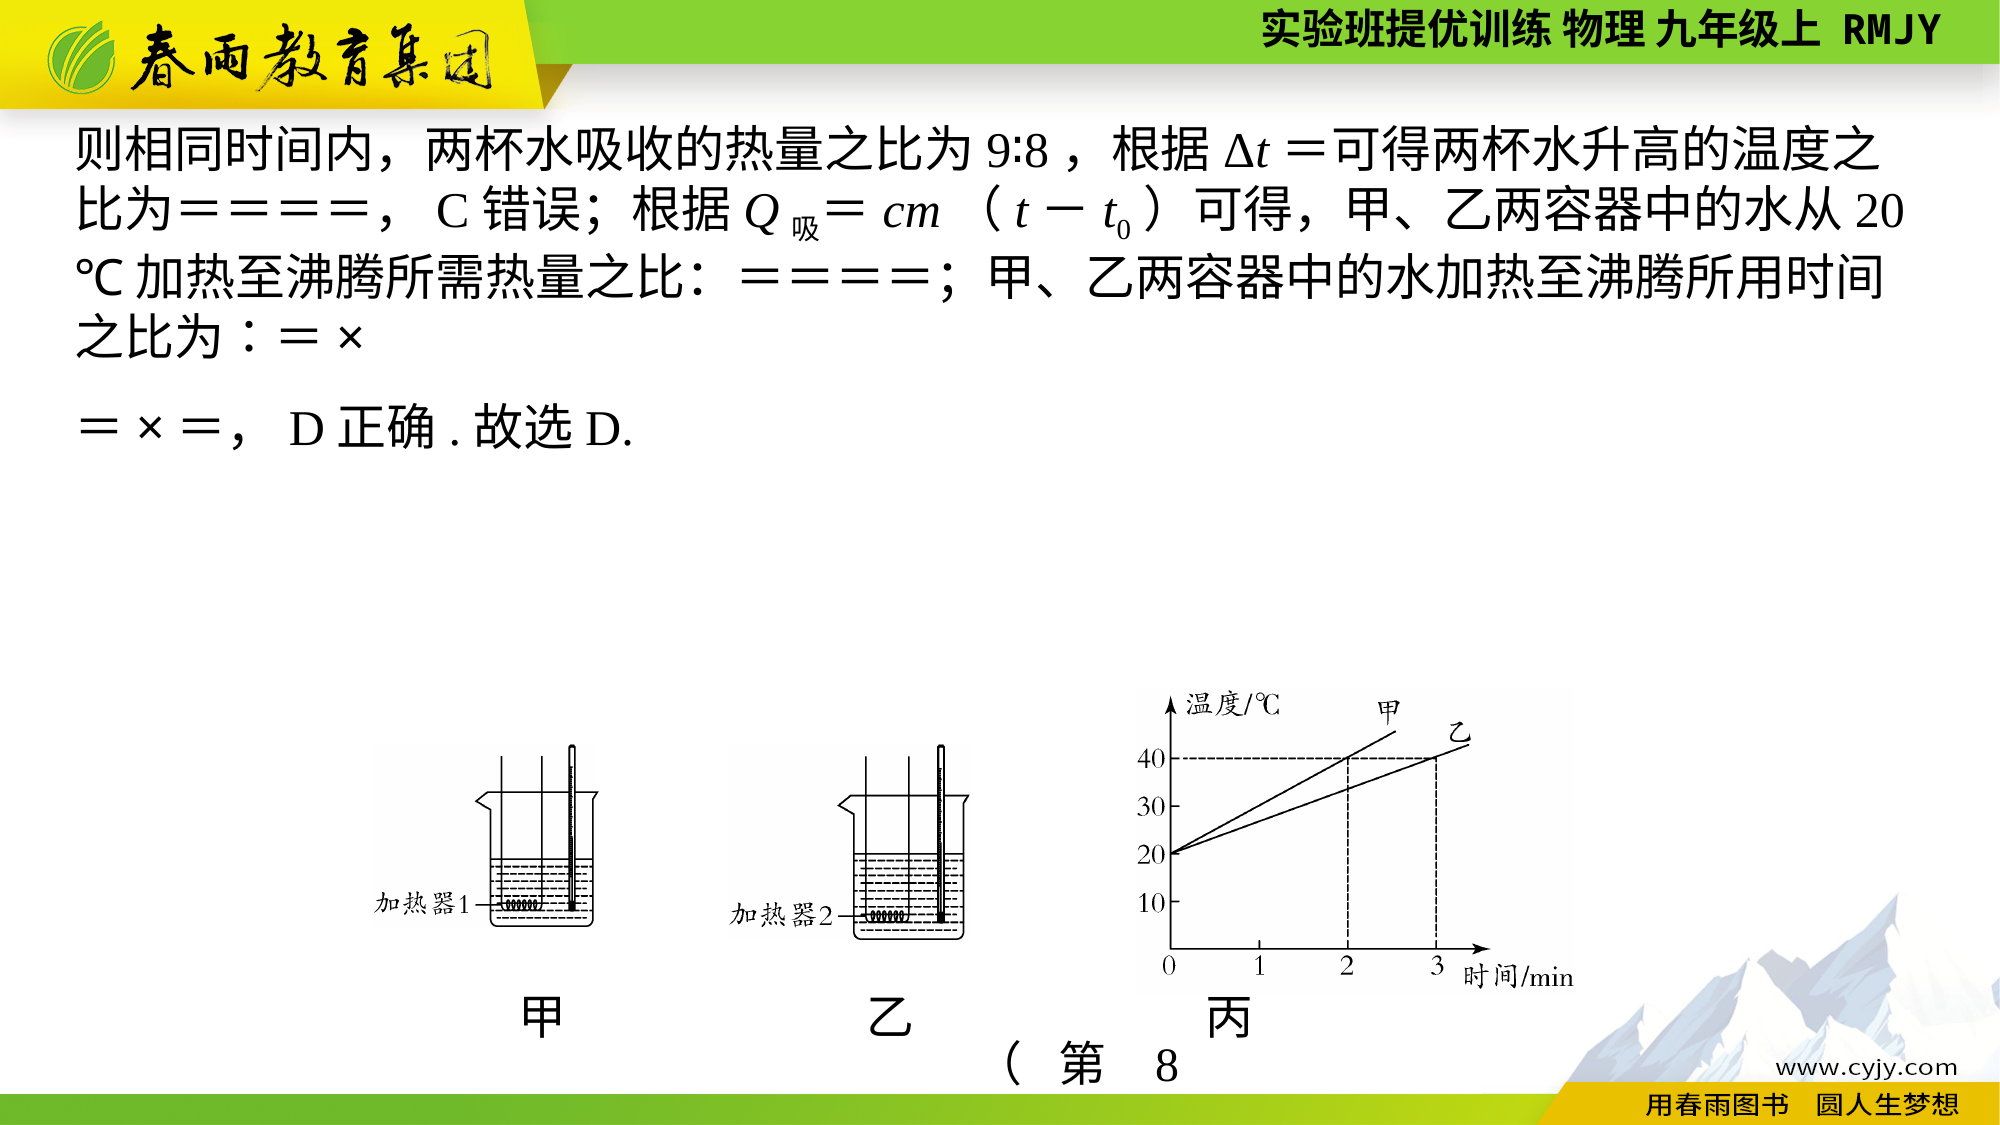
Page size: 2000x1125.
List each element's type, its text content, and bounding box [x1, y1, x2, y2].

text_box （第8题） [959, 997, 1206, 1098]
text_box 甲 乙 丙 [1206, 1004, 1504, 1052]
text_box 甲 乙 丙 [503, 950, 1130, 1052]
picture [0, 0, 2000, 1125]
